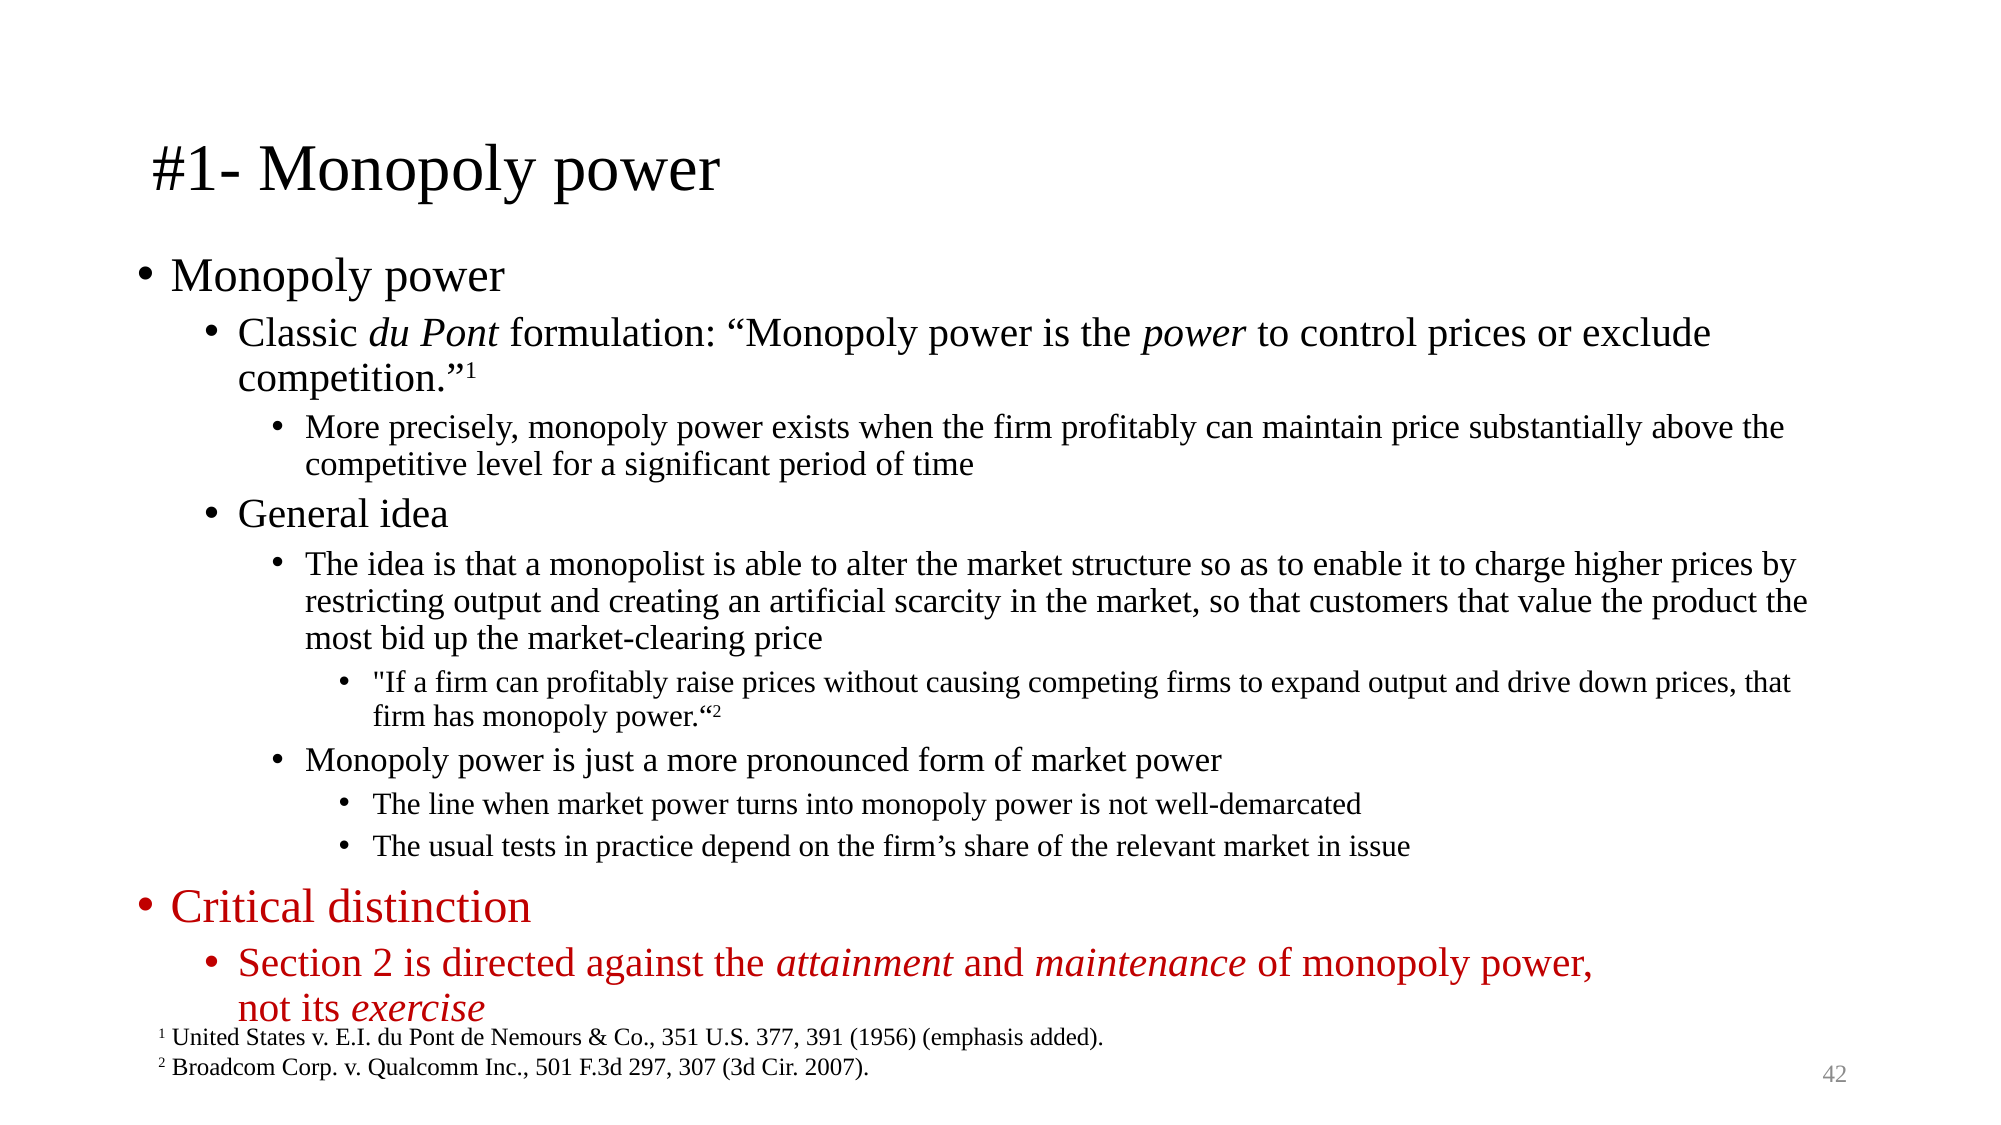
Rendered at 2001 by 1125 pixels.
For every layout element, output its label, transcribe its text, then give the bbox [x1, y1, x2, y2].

title #1- Monopoly power [137, 59, 1863, 278]
text_box 1 United States v. E.I. du Pont de Nemours & Co., 351 U.S. 377, 391 (1956) (emphasis added). 2 Broadcom Corp. v. Qualcomm Inc., 501 F.3d 297, 307 (3d Cir. 2007). [143, 1013, 1120, 1088]
list Monopoly power Classic du Pont formulation: “Monopoly power is the power to control prices or exclude competition.”1 More precisely, monopoly power exists when the firm profitably can maintain price substantially above the competitive level for a significant period of time General idea The idea is that a monopolist is able to alter the market structure so as to enable it to charge higher prices by restricting output and creating an artificial scarcity in the market, so that customers that value the product the most bid up the market-clearing price "If a firm can profitably raise prices without causing competing firms to expand output and drive down prices, that firm has monopoly power.“2 Monopoly power is just a more pronounced form of market power The line when market power turns into monopoly power is not well-demarcated The usual tests in practice depend on the firm’s share of the relevant market in issue Critical distinction Section 2 is directed against the attainment and maintenance of monopoly power, not its exercise [122, 242, 1847, 1043]
slide_number 42 [1412, 1042, 1863, 1103]
